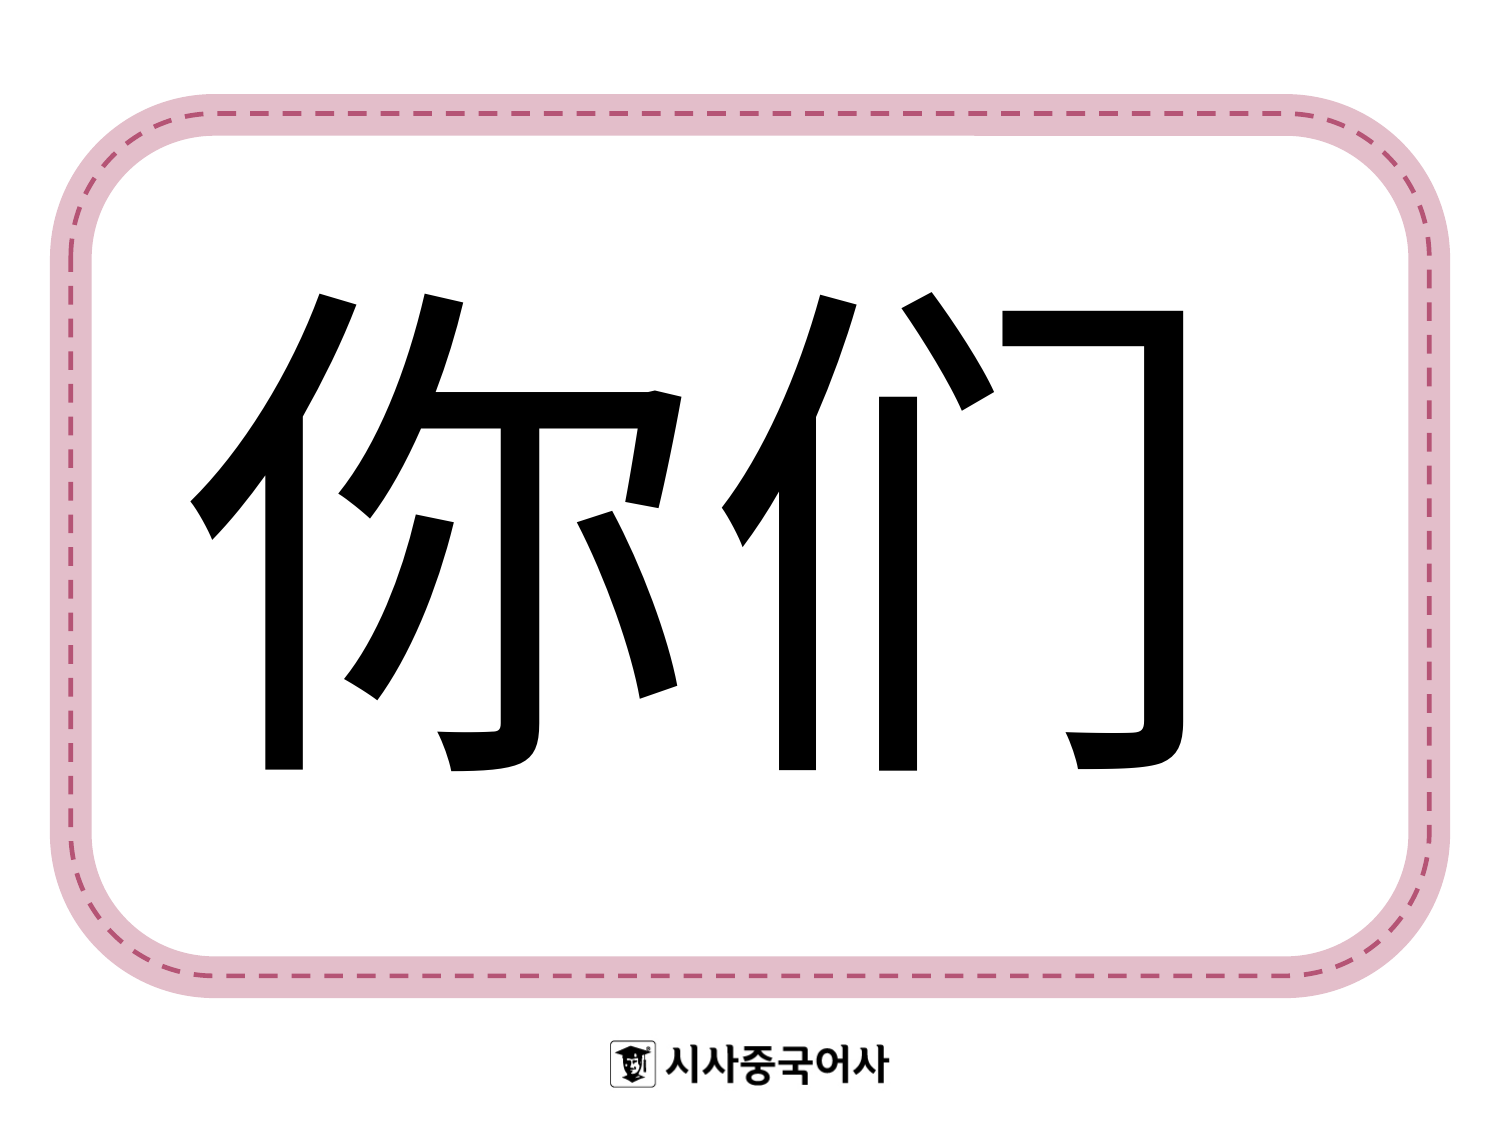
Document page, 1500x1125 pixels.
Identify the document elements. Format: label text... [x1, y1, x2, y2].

text_box 你们 [145, 189, 1354, 853]
picture [602, 1034, 898, 1094]
